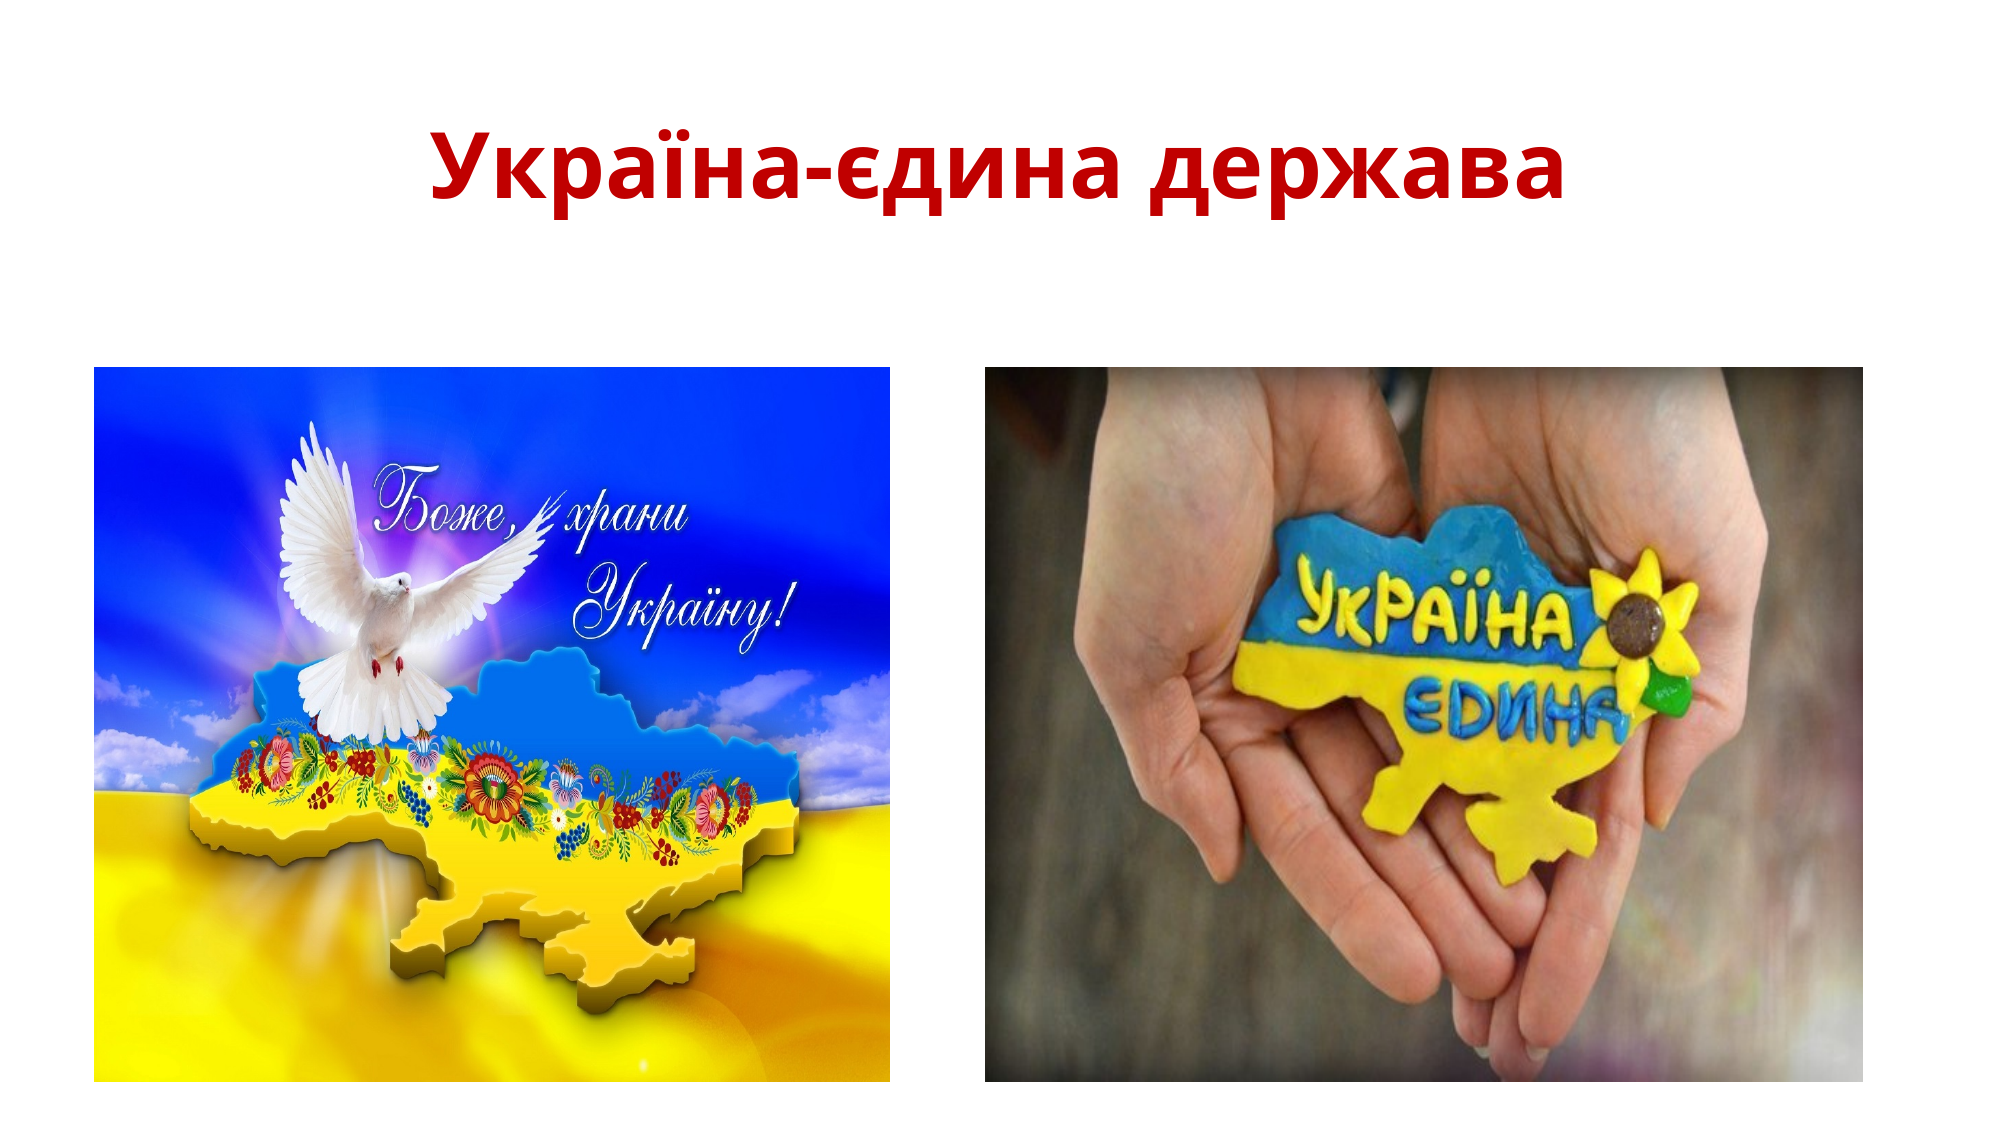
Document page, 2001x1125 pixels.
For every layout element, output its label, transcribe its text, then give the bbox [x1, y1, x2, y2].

picture [985, 367, 1863, 1082]
title Україна-єдина держава [137, 59, 1863, 278]
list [94, 367, 890, 1082]
